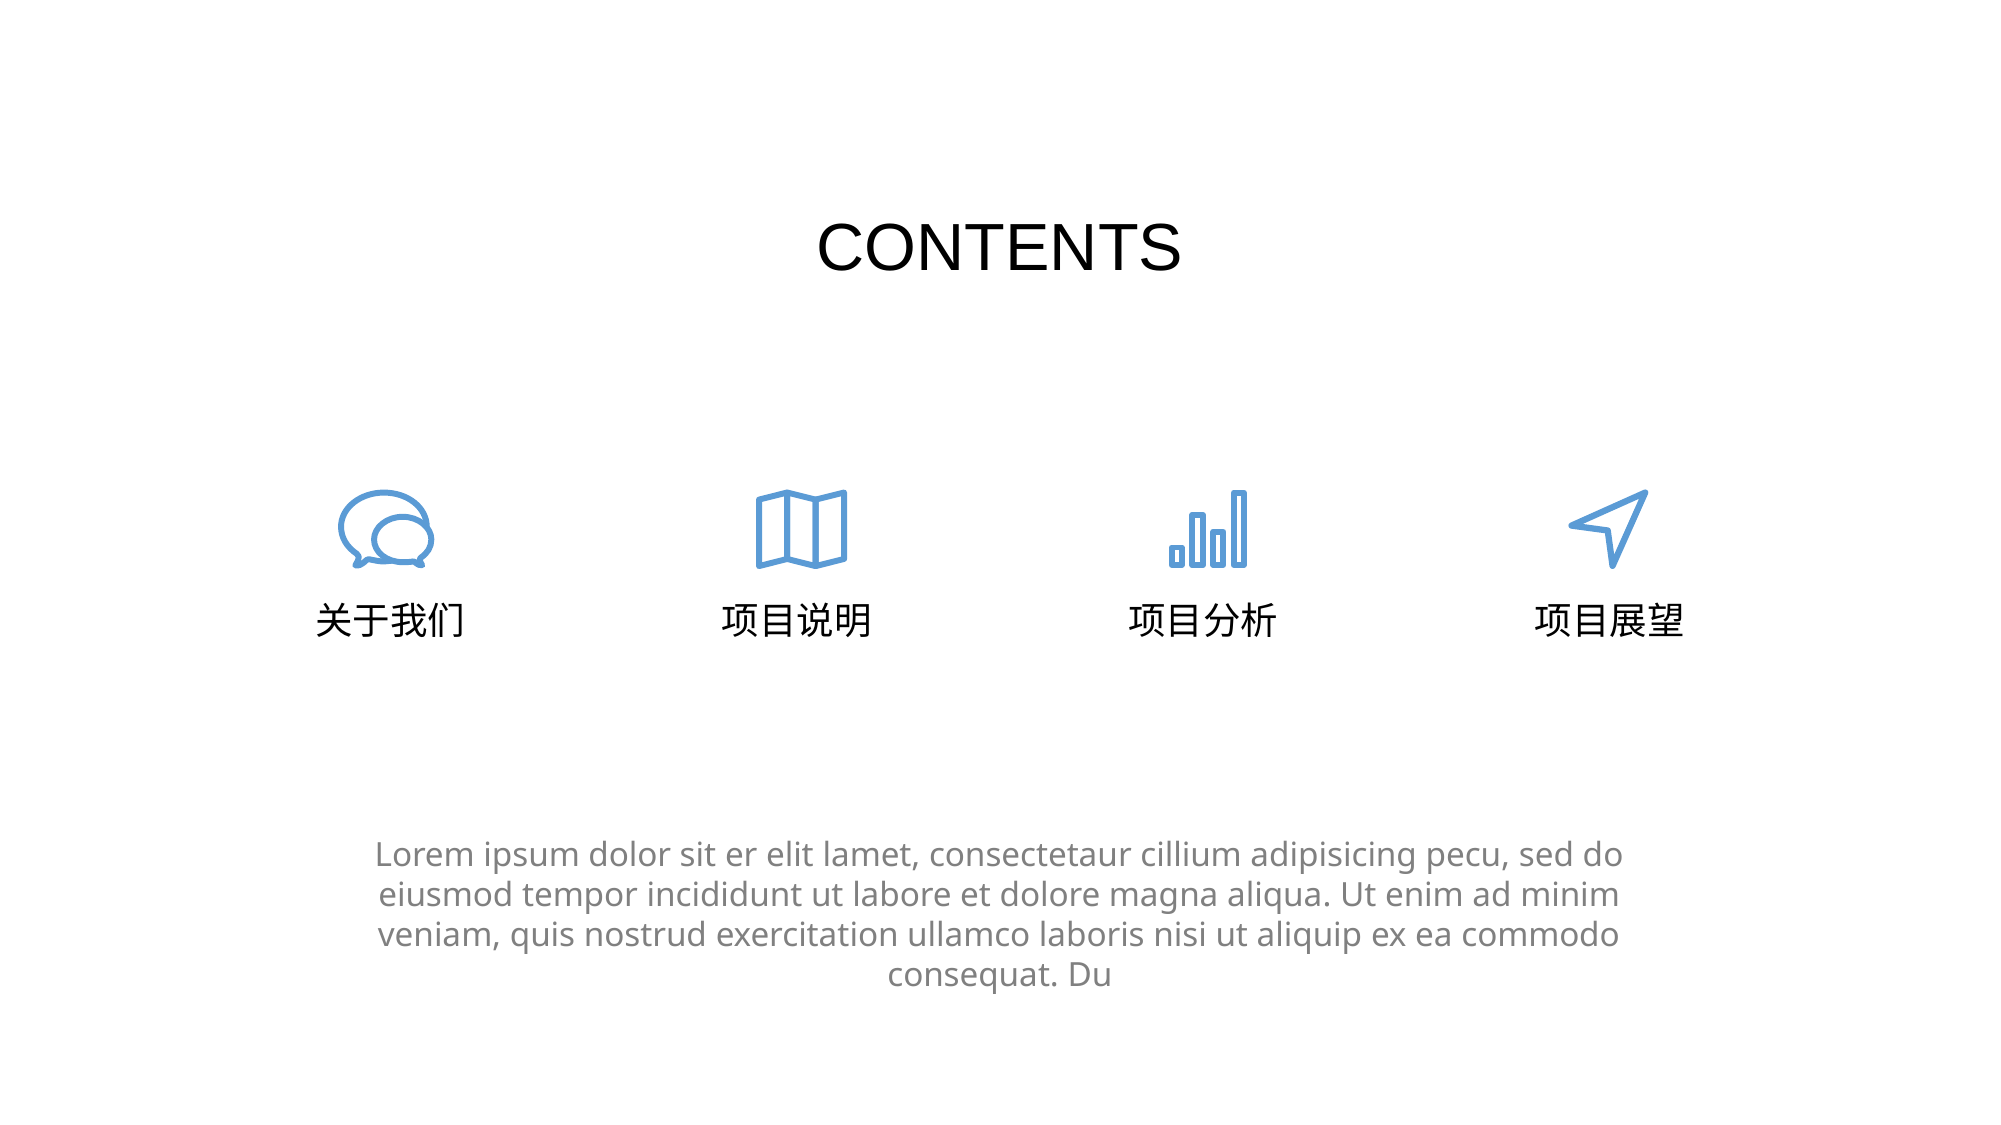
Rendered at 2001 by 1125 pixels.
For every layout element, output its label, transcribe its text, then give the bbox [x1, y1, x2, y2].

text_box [299, 492, 1701, 651]
text_box CONTENTS [800, 196, 1200, 292]
text_box Lorem ipsum dolor sit er elit lamet, consectetaur cillium adipisicing pecu, sed do eiusmod tempor incididunt ut labore et dolore magna aliqua. Ut enim ad minim veniam, quis nostrud exercitation ullamco laboris nisi ut aliquip ex ea commodo consequat. Du [316, 825, 1684, 1001]
